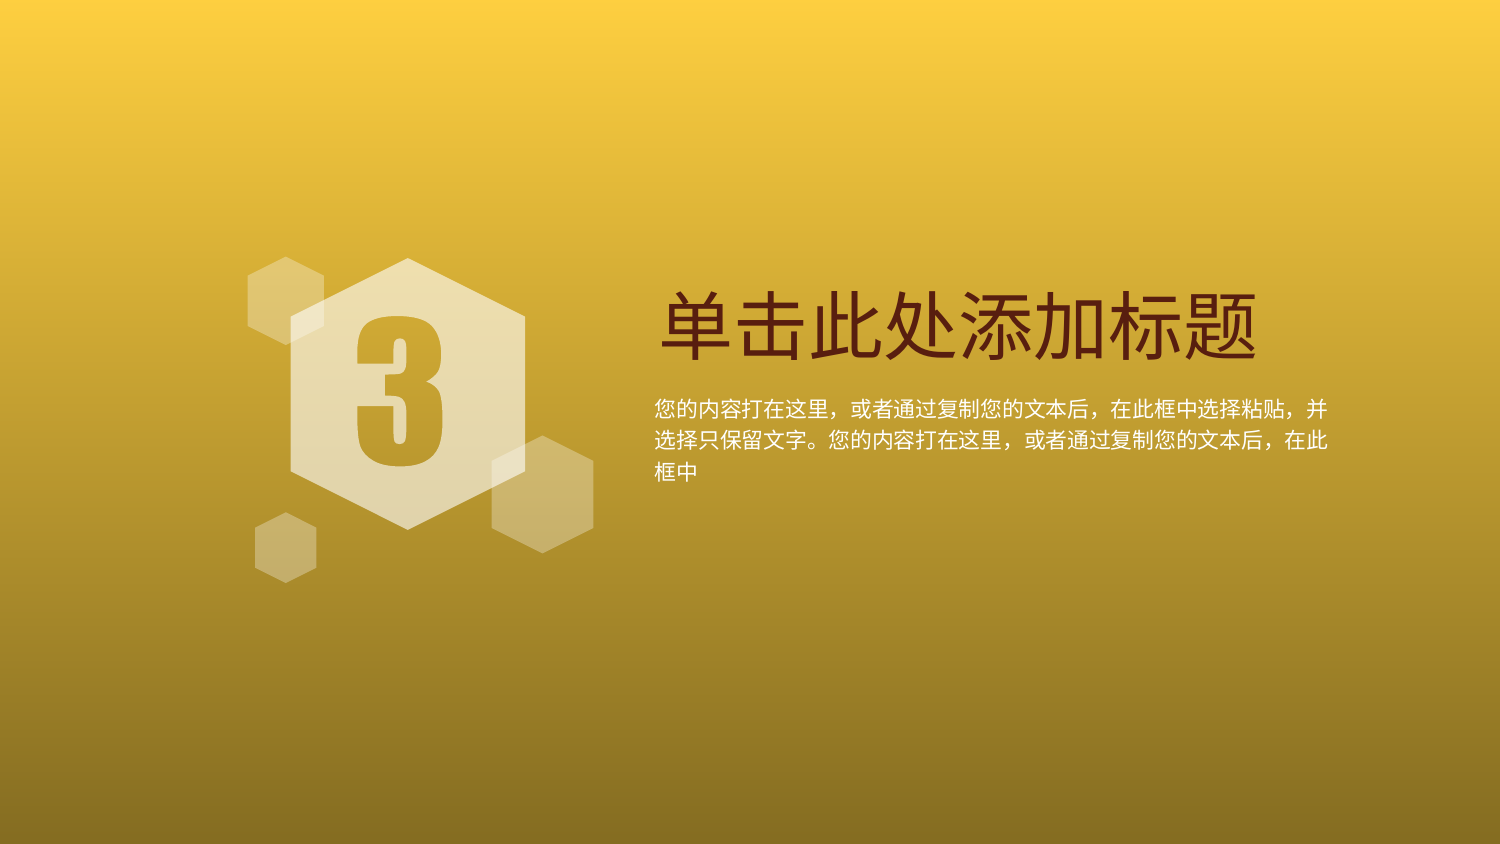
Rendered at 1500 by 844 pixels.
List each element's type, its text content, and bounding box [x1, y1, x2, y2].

text_box [290, 258, 526, 530]
text_box [246, 255, 325, 347]
text_box 单击此处添加标题 [643, 272, 1321, 378]
text_box 您的内容打在这里，或者通过复制您的文本后，在此框中选择粘贴，并选择只保留文字。您的内容打在这里，或者通过复制您的文本后，在此框中 [643, 384, 1344, 490]
text_box [254, 511, 318, 585]
text_box [490, 434, 595, 555]
